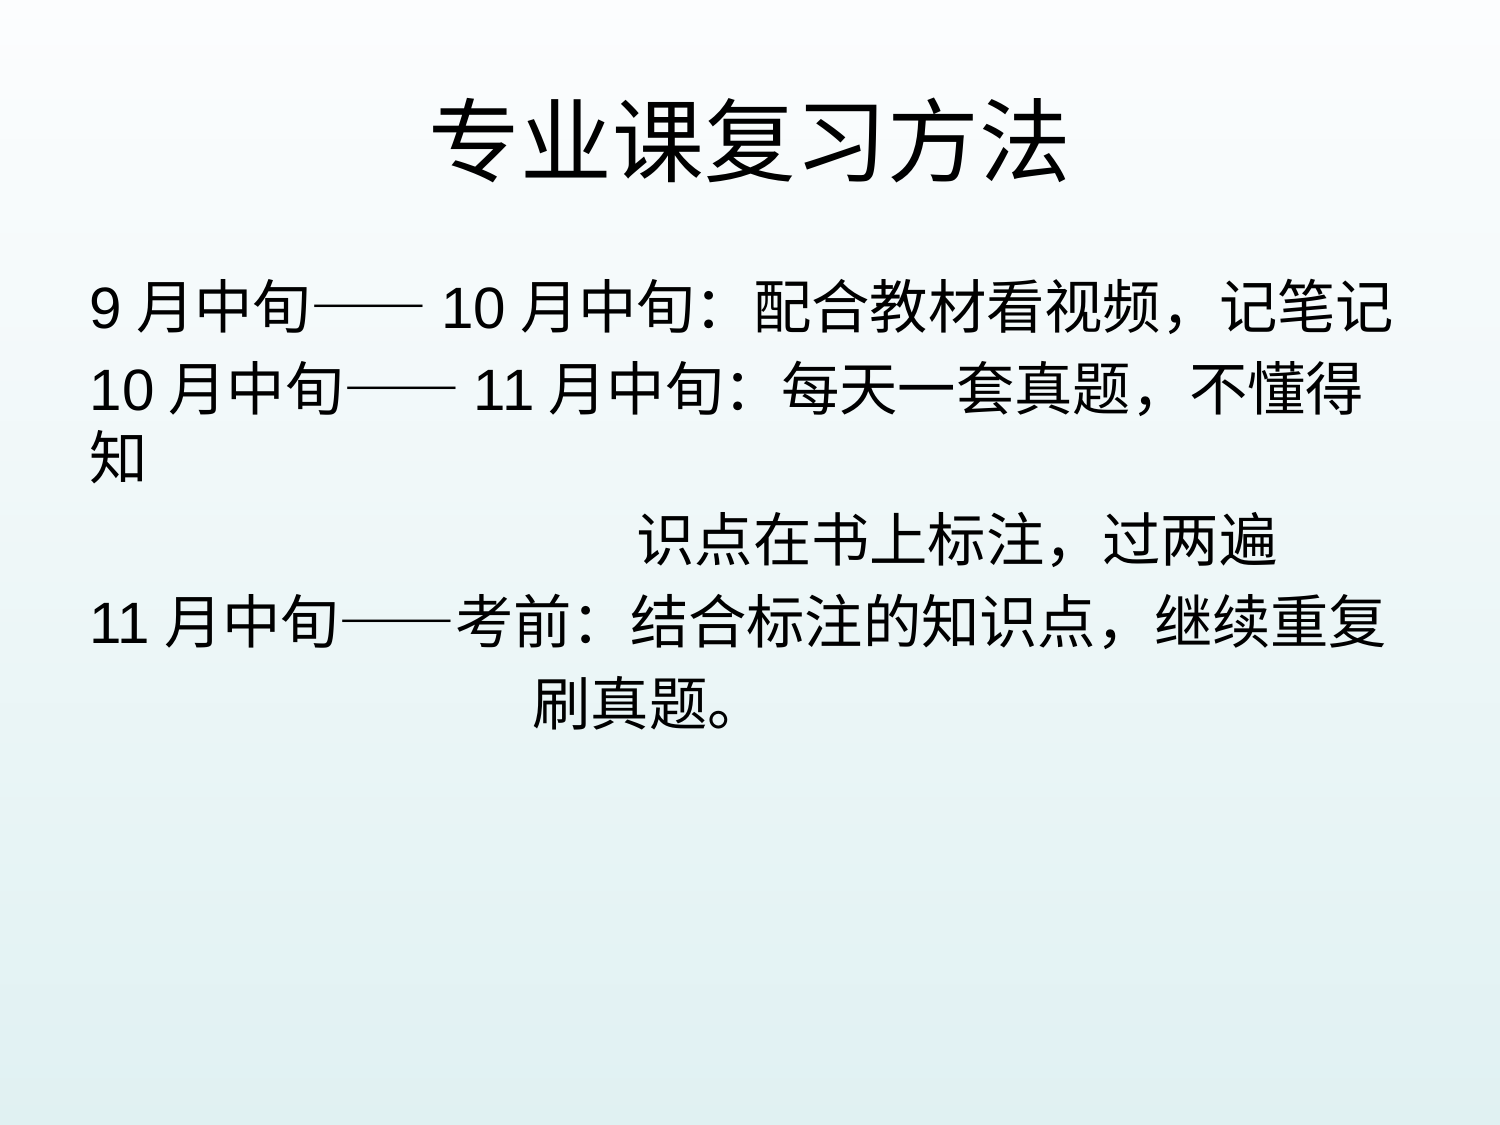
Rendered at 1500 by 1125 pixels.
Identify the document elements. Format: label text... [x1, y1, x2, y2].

list 9月中旬——10月中旬：配合教材看视频，记笔记 10月中旬——11月中旬：每天一套真题，不懂得知 识点在书上标注，过两遍 11月中旬——考前：结合标注的知识点，继续重复 刷真题。 [74, 262, 1426, 1006]
title 专业课复习方法 [74, 44, 1426, 233]
